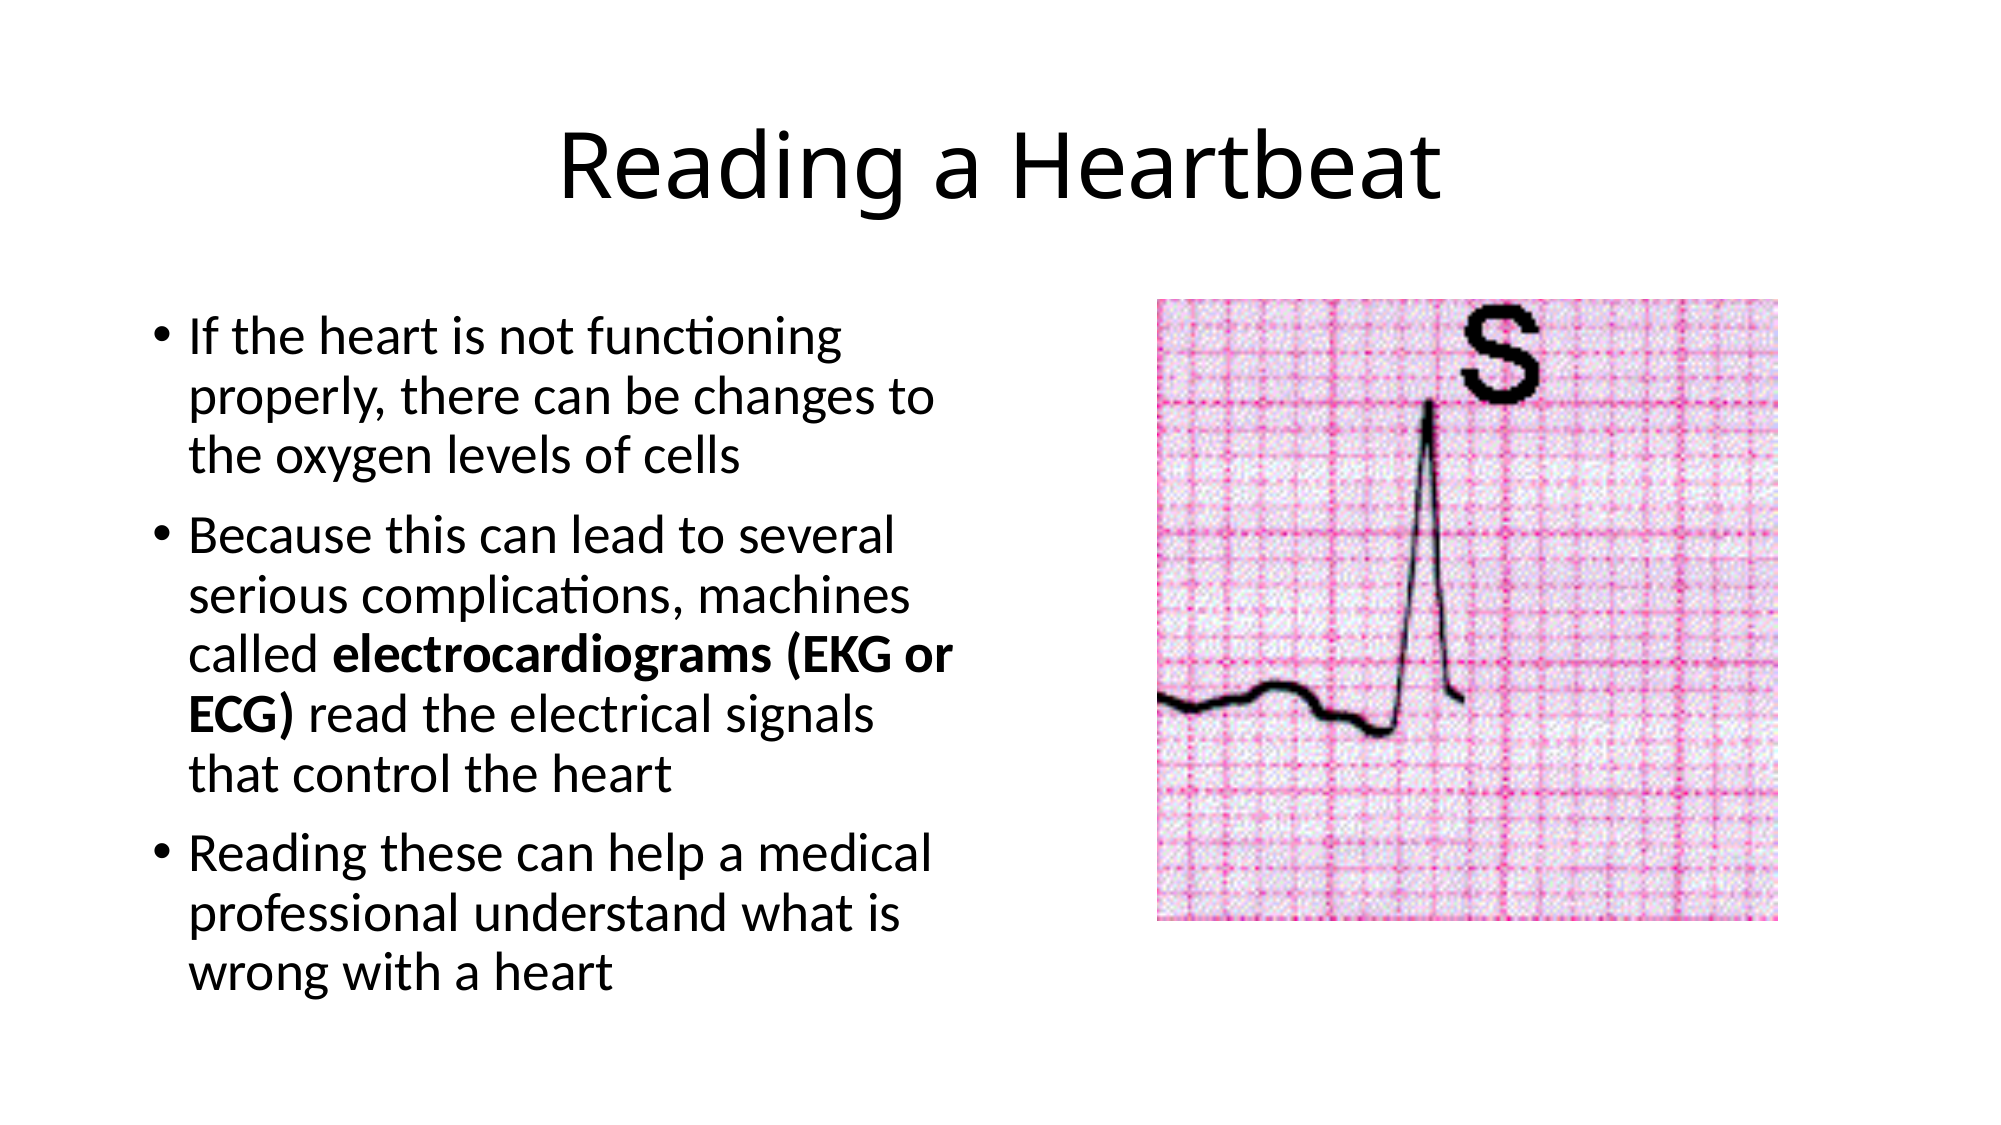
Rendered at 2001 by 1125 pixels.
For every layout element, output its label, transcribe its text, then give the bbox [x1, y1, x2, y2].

list If the heart is not functioning properly, there can be changes to the oxygen levels of cells Because this can lead to several serious complications, machines called electrocardiograms (EKG or ECG) read the electrical signals that control the heart Reading these can help a medical professional understand what is wrong with a heart [137, 299, 988, 1014]
title Reading a Heartbeat [137, 59, 1863, 278]
picture [1157, 299, 1779, 921]
